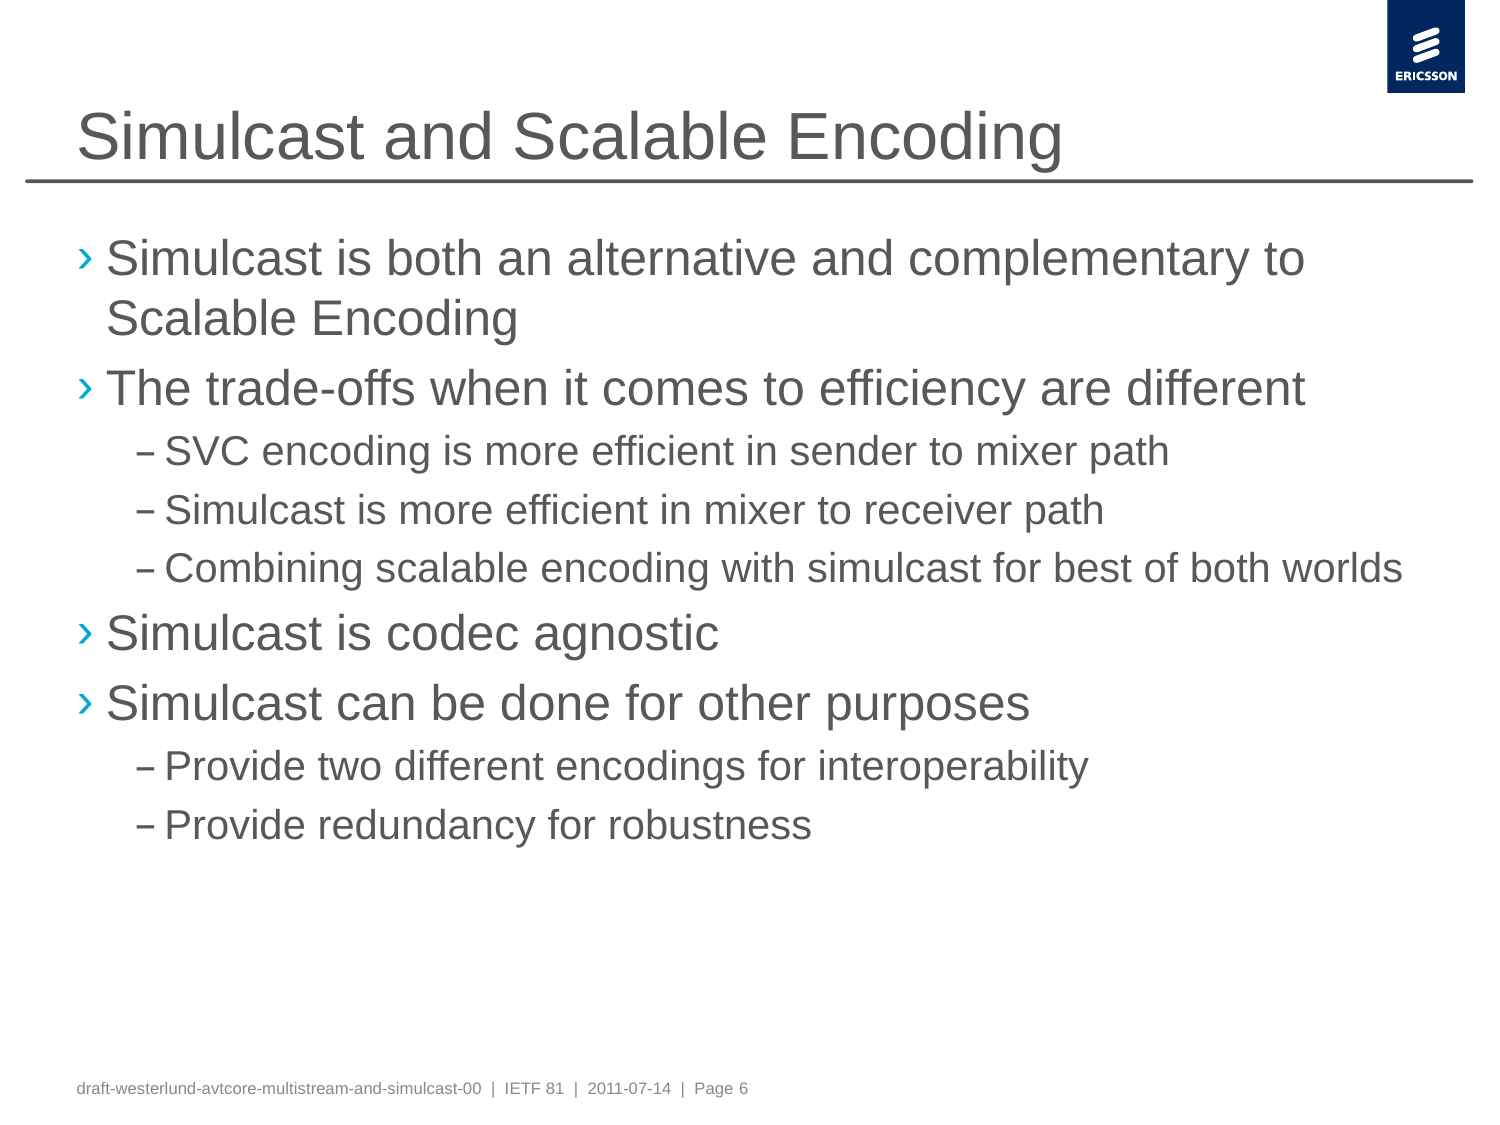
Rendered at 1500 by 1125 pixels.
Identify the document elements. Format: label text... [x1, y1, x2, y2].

title Simulcast and Scalable Encoding [64, 91, 1349, 173]
list Simulcast is both an alternative and complementary to Scalable Encoding The trade-offs when it comes to efficiency are different SVC encoding is more efficient in sender to mixer path Simulcast is more efficient in mixer to receiver path Combining scalable encoding with simulcast for best of both worlds Simulcast is codec agnostic Simulcast can be done for other purposes Provide two different encodings for interoperability Provide redundancy for robustness [64, 225, 1436, 929]
